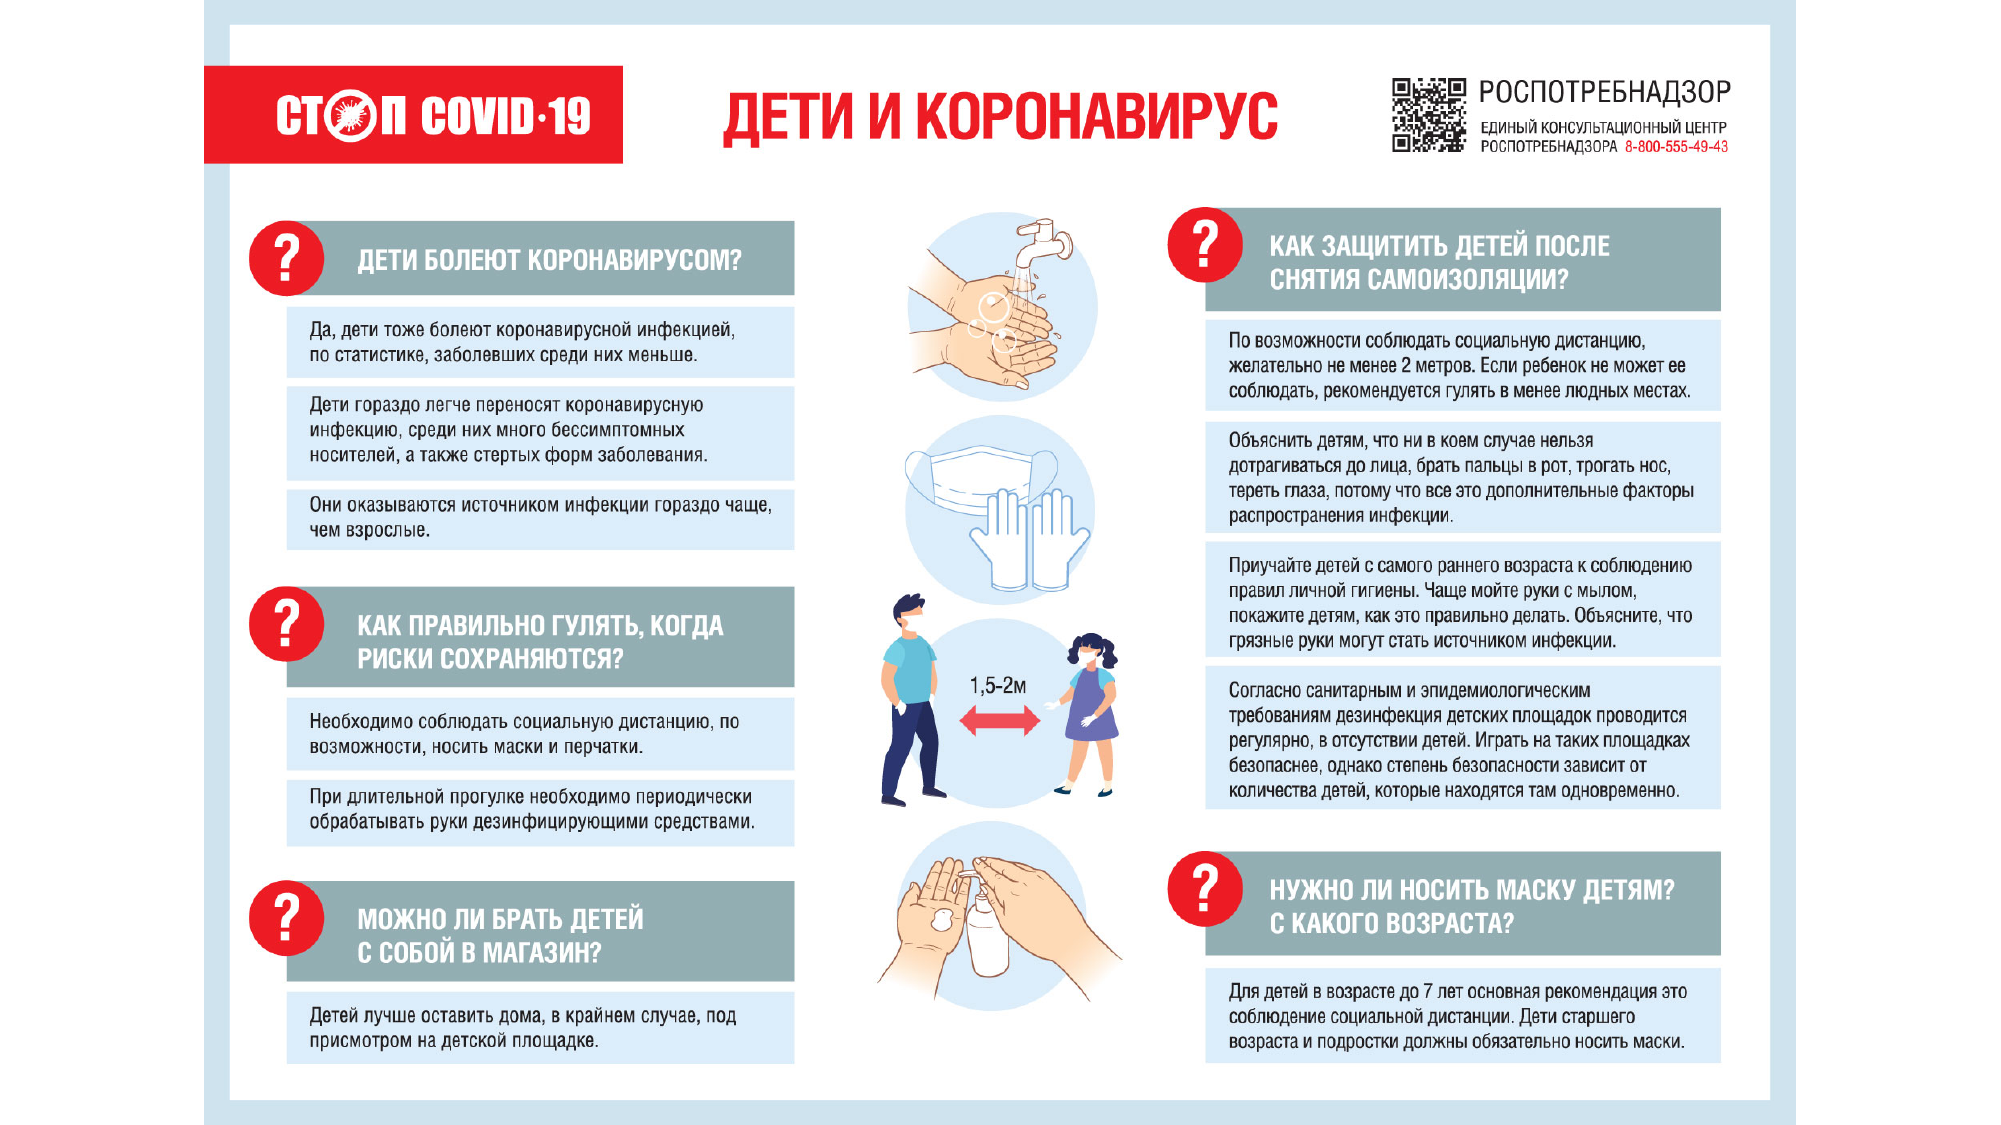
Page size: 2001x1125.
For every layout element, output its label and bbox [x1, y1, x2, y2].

picture [204, 0, 1796, 1125]
